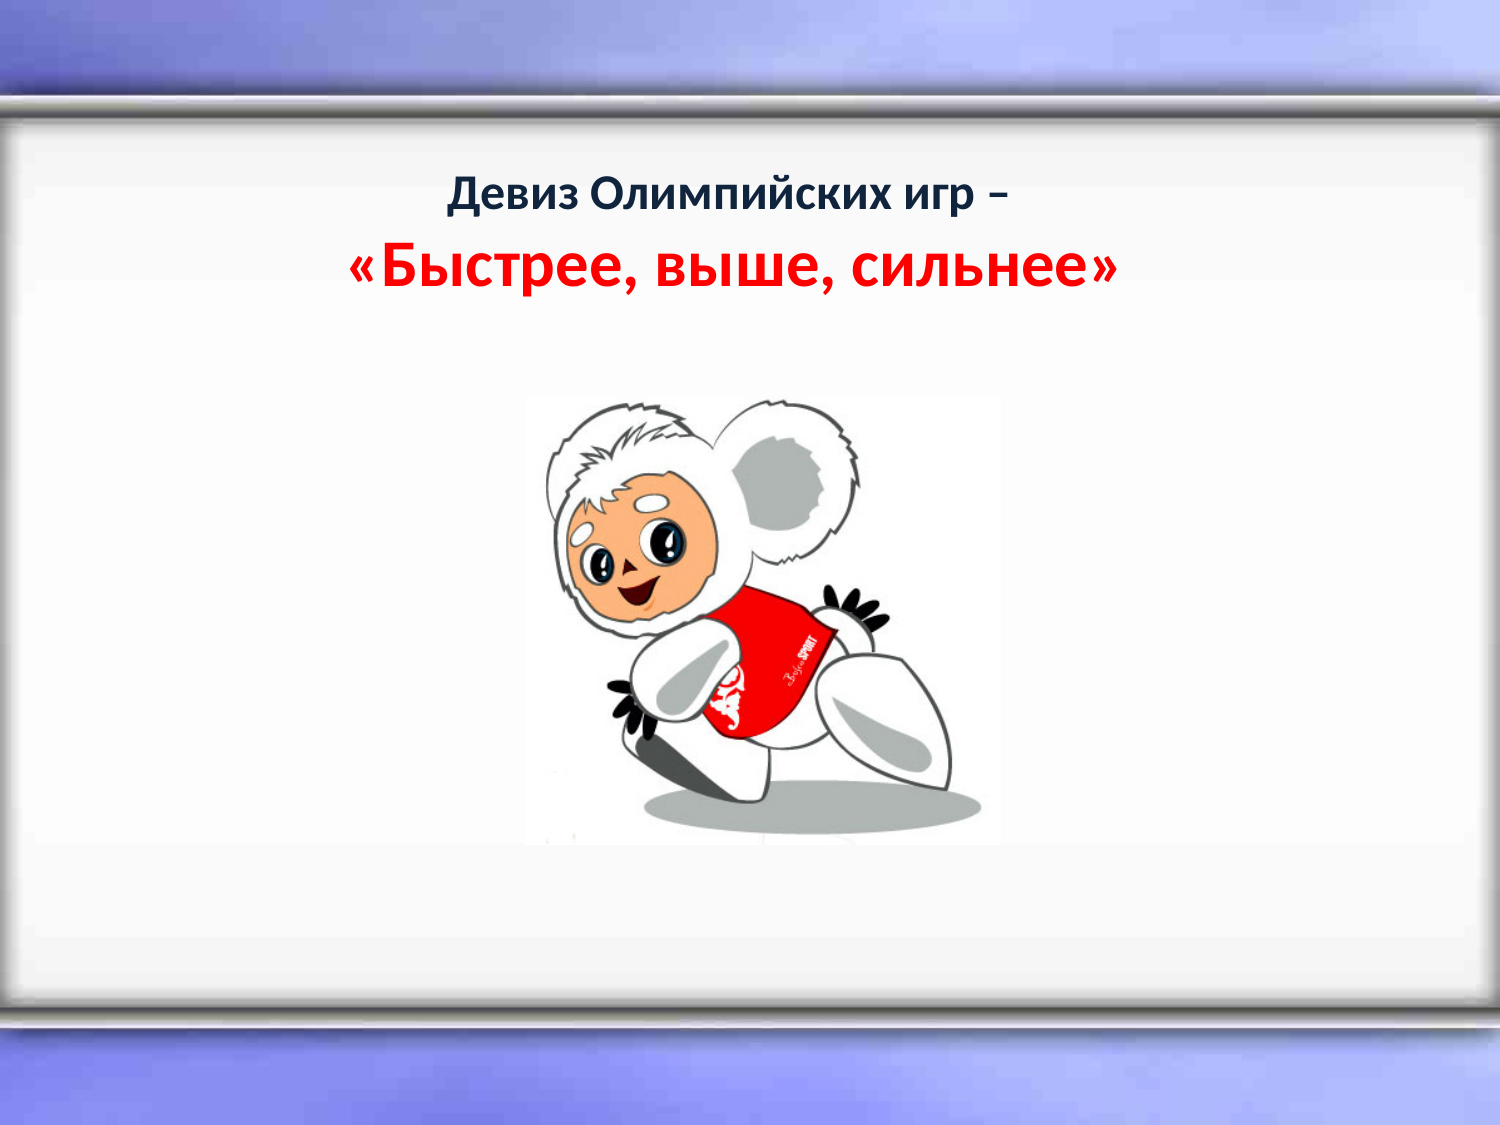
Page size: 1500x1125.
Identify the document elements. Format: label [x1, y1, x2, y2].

list [0, 0, 1500, 1125]
picture [525, 396, 1001, 845]
